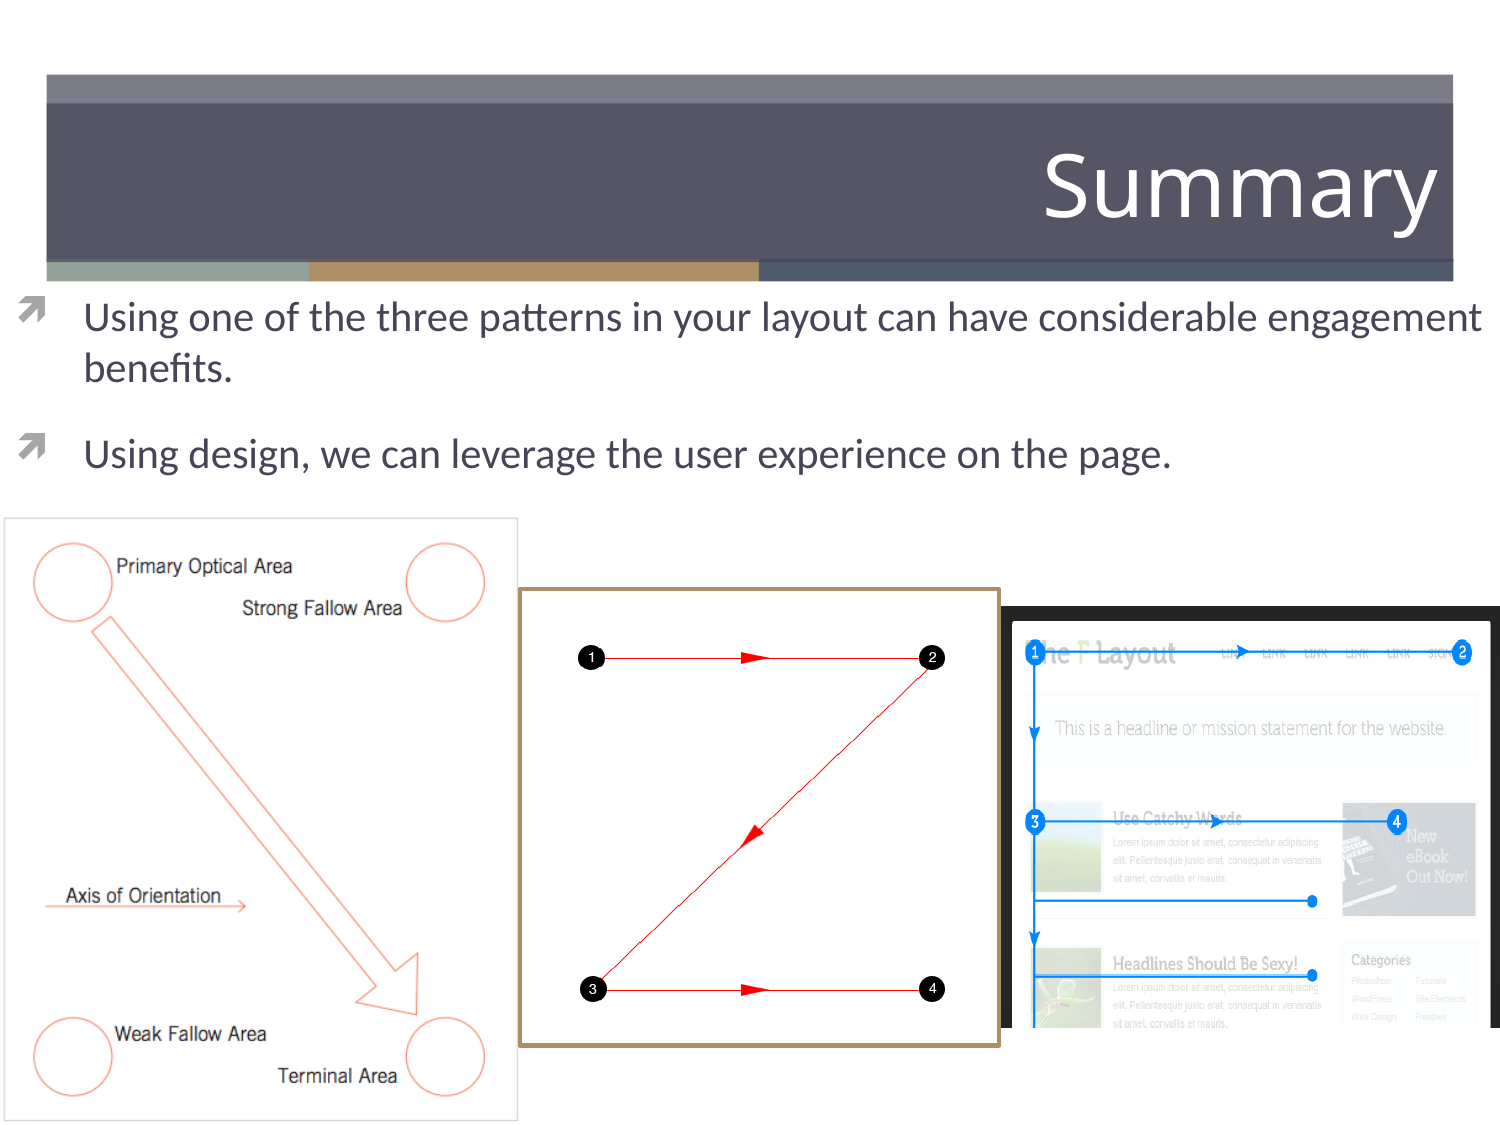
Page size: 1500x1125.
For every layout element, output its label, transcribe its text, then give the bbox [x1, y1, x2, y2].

picture [1001, 605, 1500, 1028]
list Using one of the three patterns in your layout can have considerable engagement benefits. Using design, we can leverage the user experience on the page. [0, 281, 1500, 487]
title Summary [46, 103, 1454, 263]
picture [0, 513, 998, 1125]
